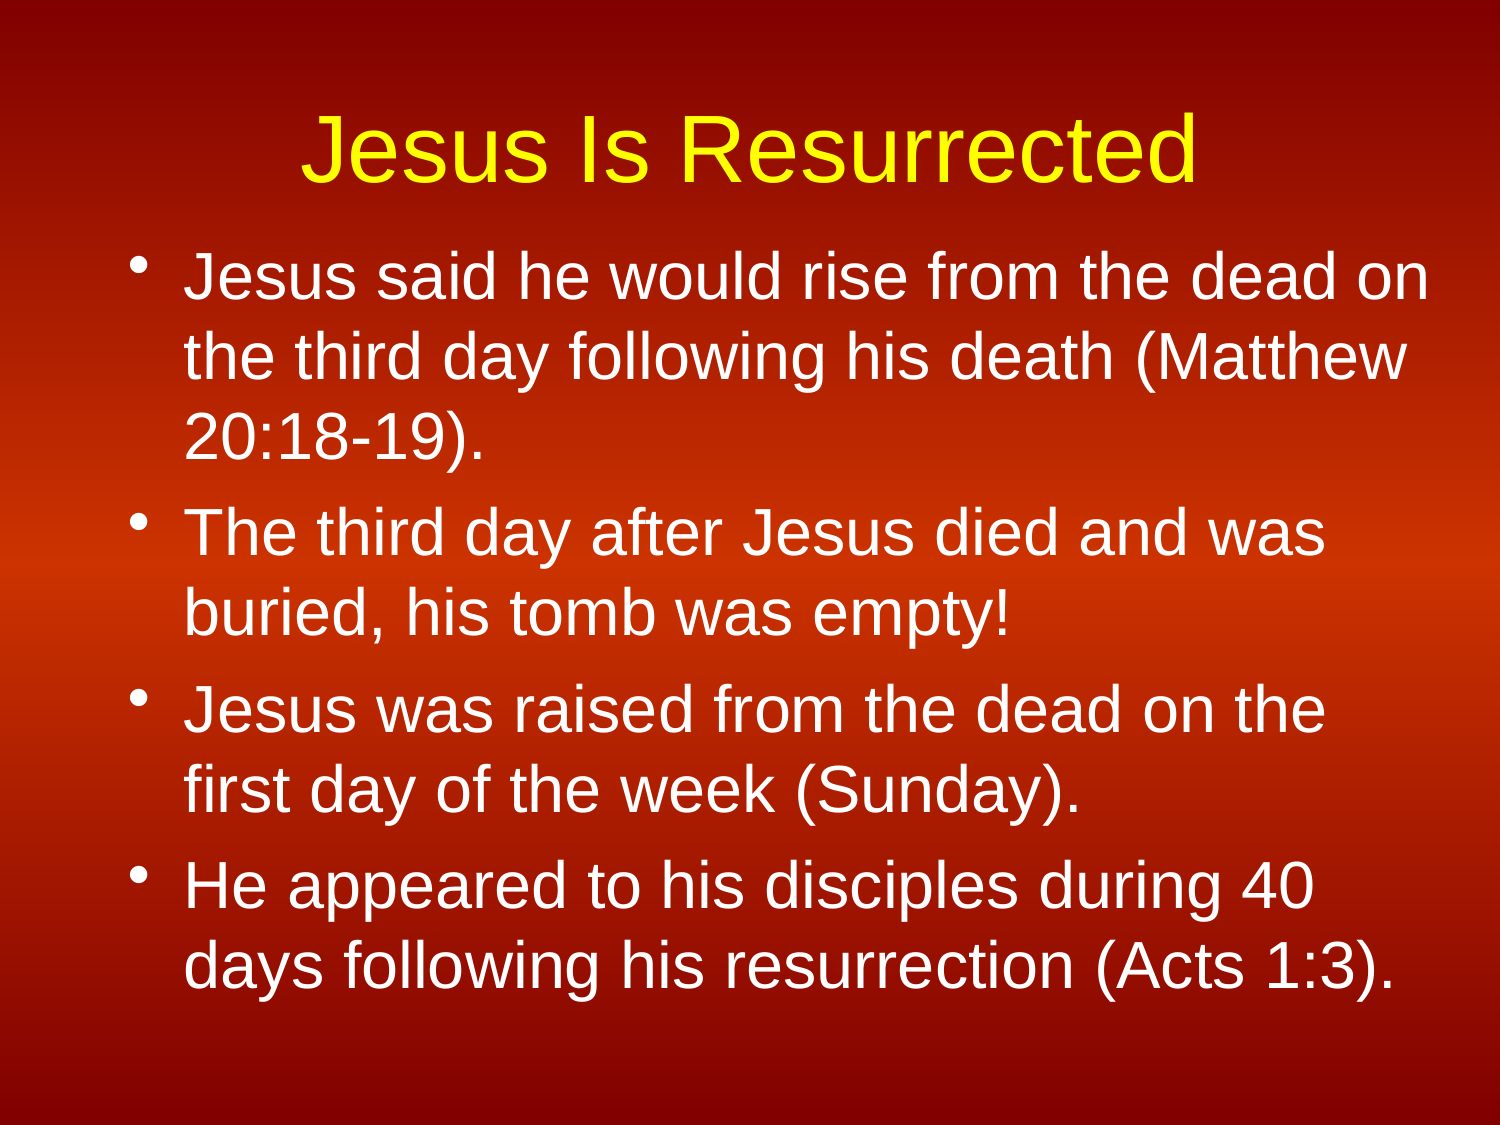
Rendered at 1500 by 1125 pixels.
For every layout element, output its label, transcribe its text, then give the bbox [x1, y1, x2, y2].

title Jesus Is Resurrected [37, 50, 1463, 238]
list Jesus said he would rise from the dead on the third day following his death (Matthew 20:18-19). The third day after Jesus died and was buried, his tomb was empty! Jesus was raised from the dead on the first day of the week (Sunday). He appeared to his disciples during 40 days following his resurrection (Acts 1:3). [112, 224, 1463, 1125]
